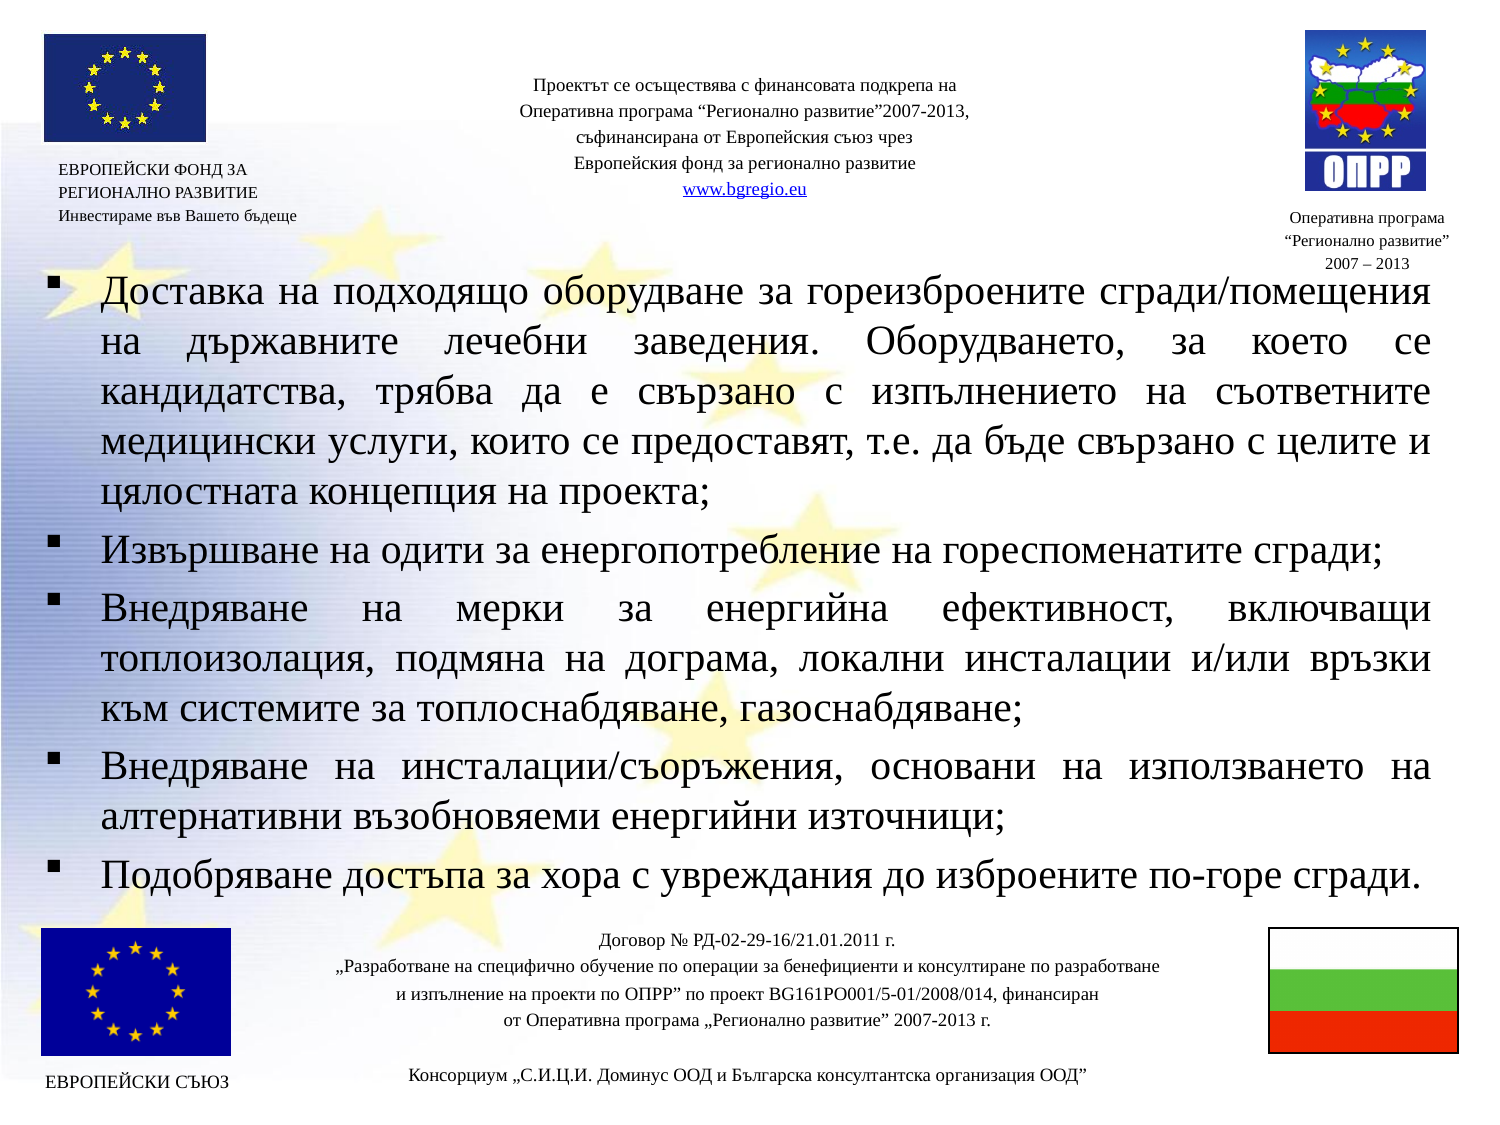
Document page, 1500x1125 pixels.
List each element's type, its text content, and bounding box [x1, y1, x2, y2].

picture [0, 0, 1500, 1125]
list Доставка на подходящо оборудване за гореизброените сгради/помещения на държавните лечебни заведения. Оборудването, за което се кандидатства, трябва да е свързано с изпълнението на съответните медицински услуги, които се предоставят, т.е. да бъде свързано с целите и цялостната концепция на проекта; Извършване на одити за енергопотребление на гореспоменатите сгради; Внедряване на мерки за енергийна ефективност, включващи топлоизолация, подмяна на дограма, локални инсталации и/или връзки към системите за топлоснабдяване, газоснабдяване; Внедряване на инсталации/съоръжения, основани на използването на алтернативни възобновяеми енергийни източници; Подобряване достъпа за хора с увреждания до изброените по-горе сгради. [29, 255, 1447, 998]
